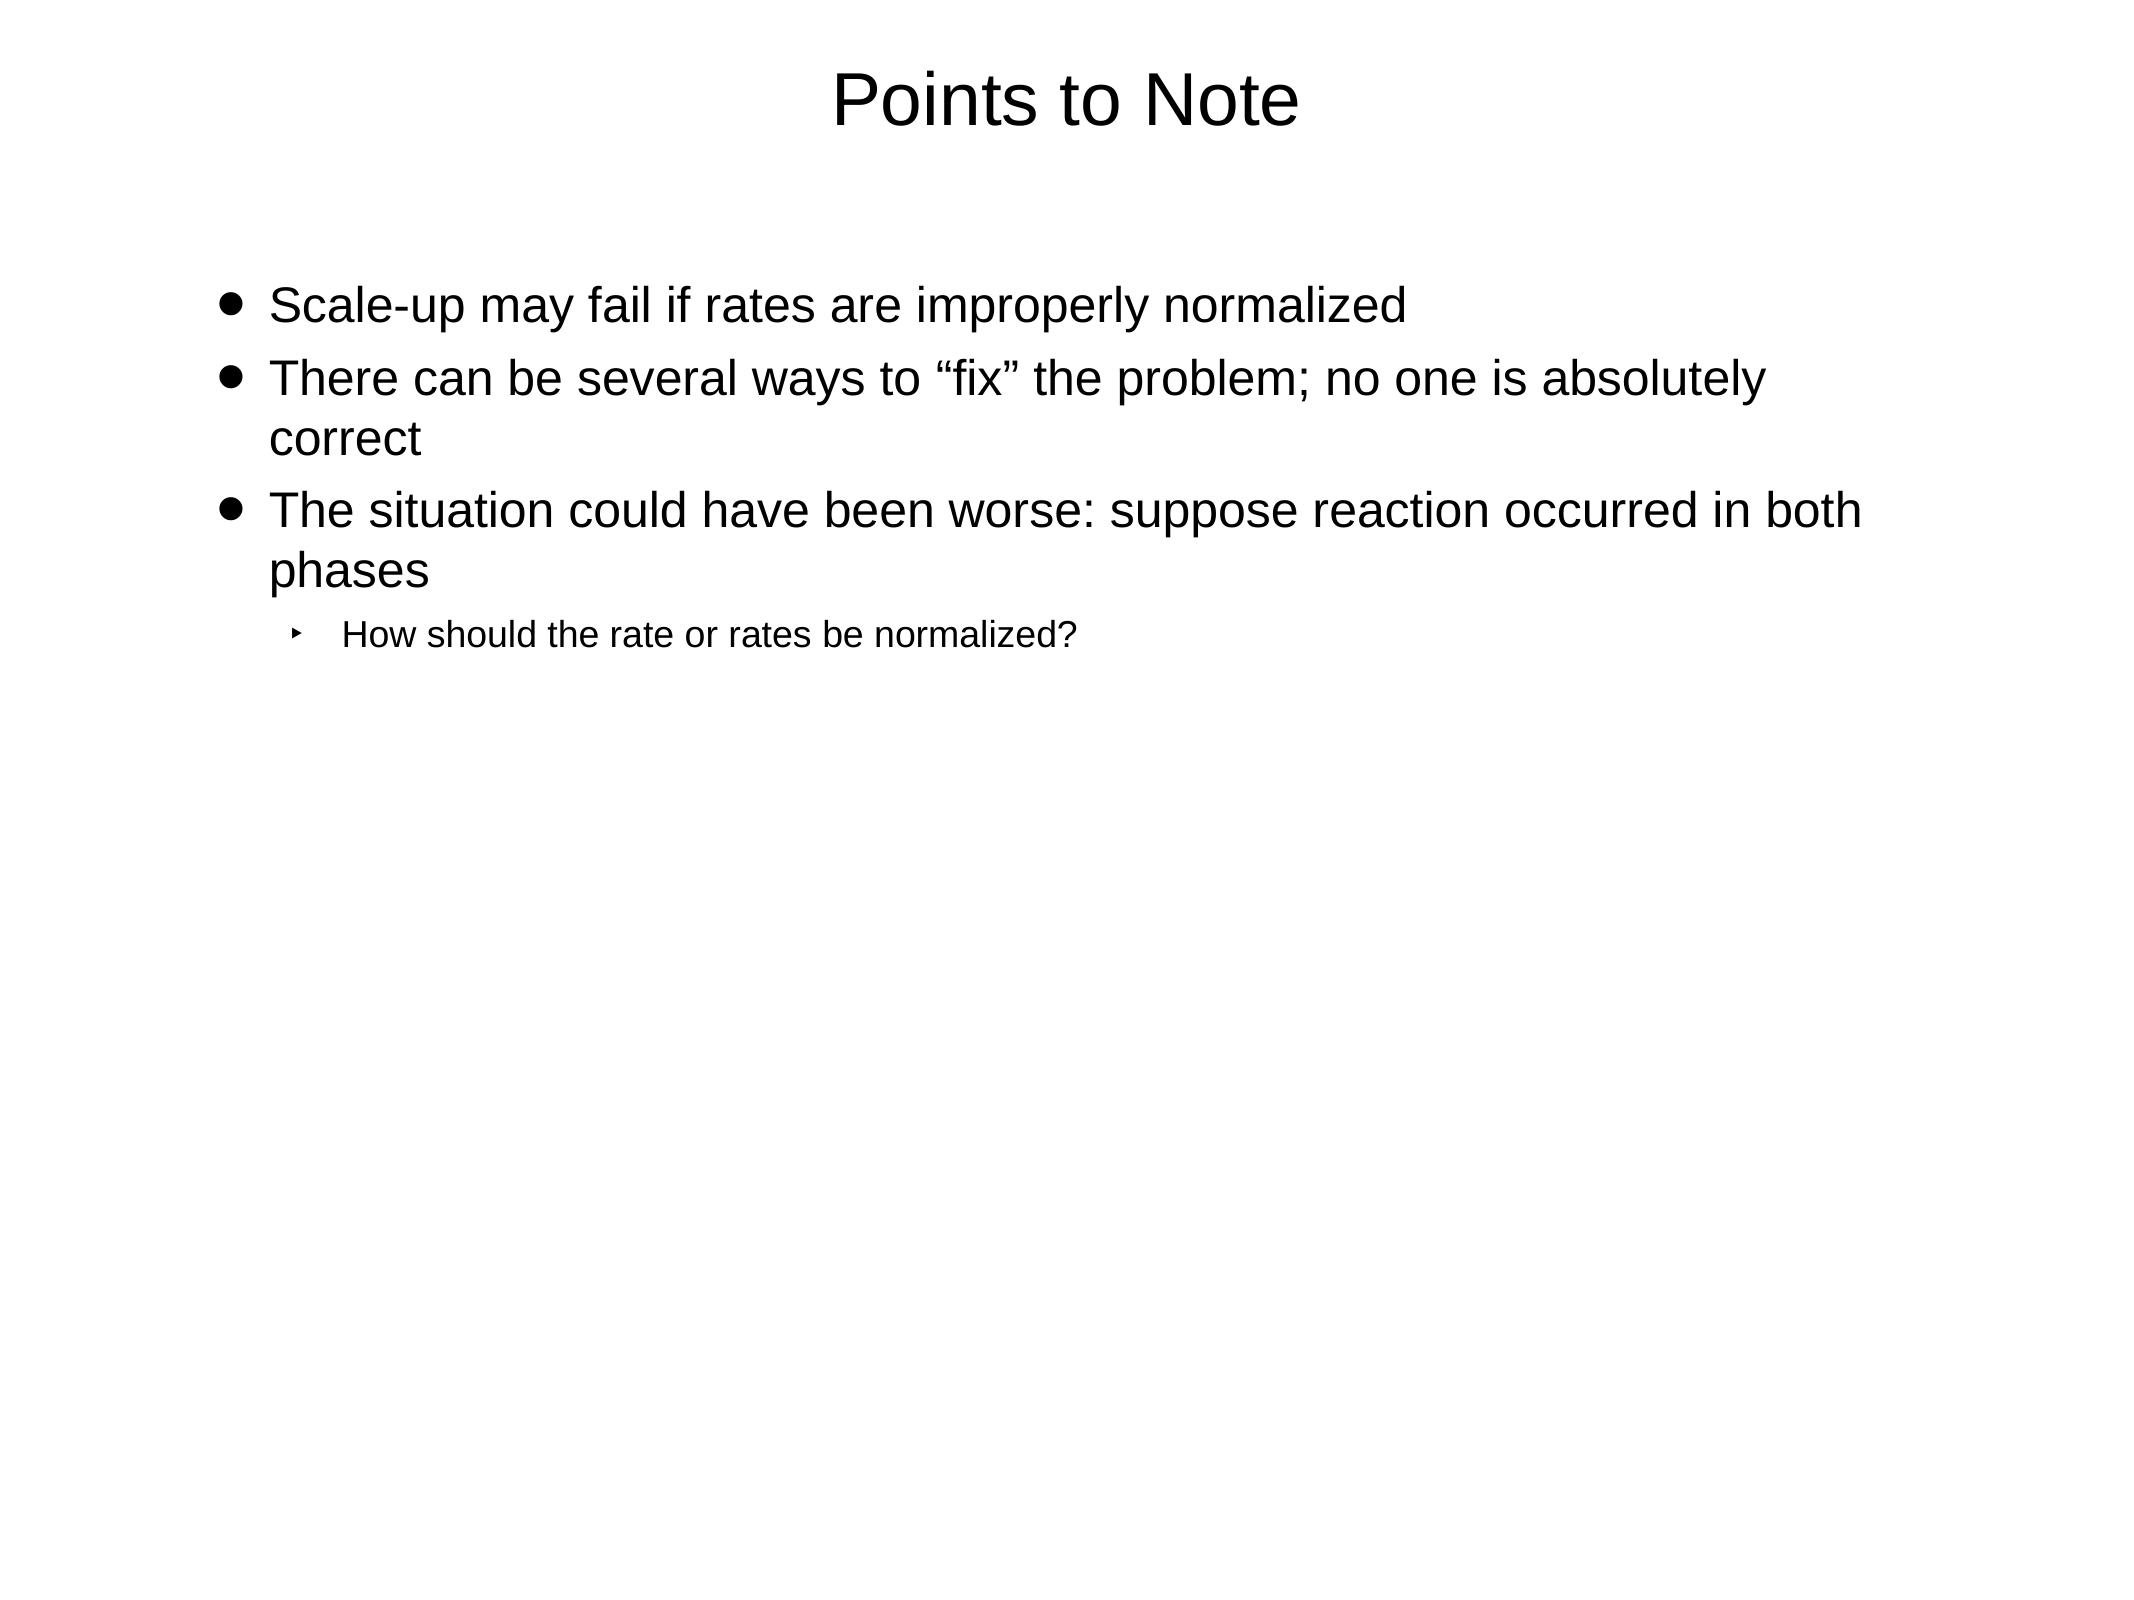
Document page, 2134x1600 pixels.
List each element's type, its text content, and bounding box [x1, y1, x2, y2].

title Points to Note [208, 41, 1925, 250]
list Scale-up may fail if rates are improperly normalized There can be several ways to “fix” the problem; no one is absolutely correct The situation could have been worse: suppose reaction occurred in both phases How should the rate or rates be normalized? [208, 264, 1925, 1463]
